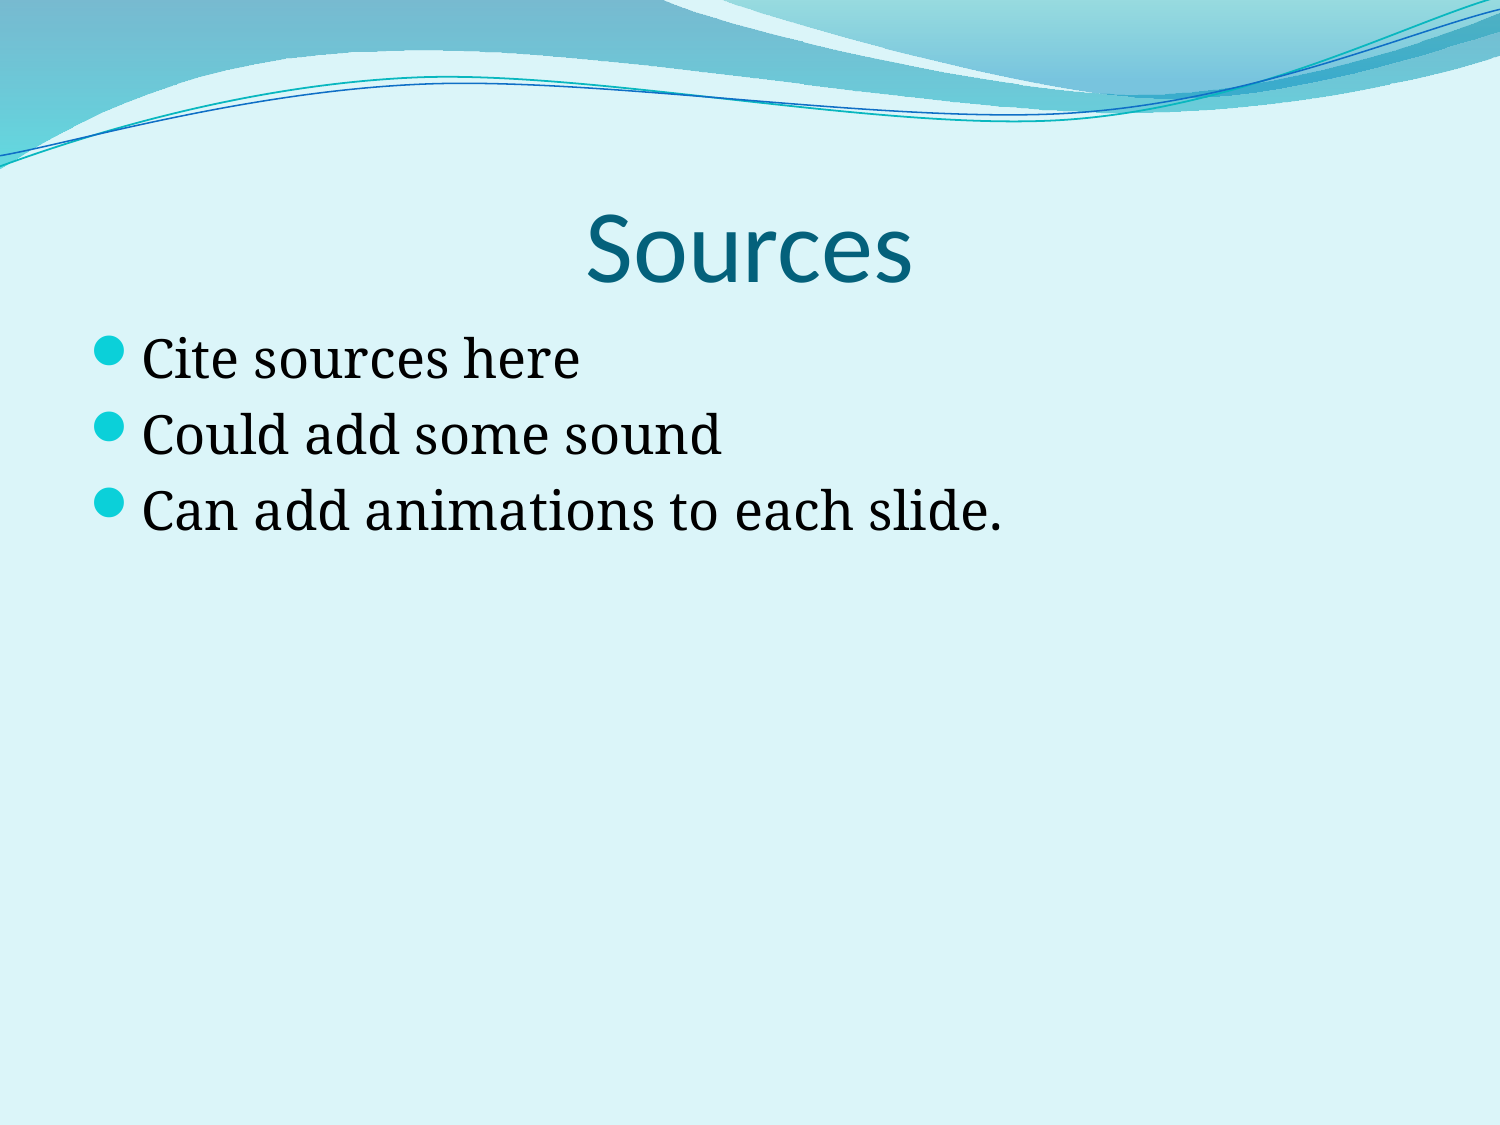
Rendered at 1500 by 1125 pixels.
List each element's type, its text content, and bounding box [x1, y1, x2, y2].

list Cite sources here Could add some sound Can add animations to each slide. [75, 317, 1425, 1038]
title Sources [75, 115, 1425, 303]
